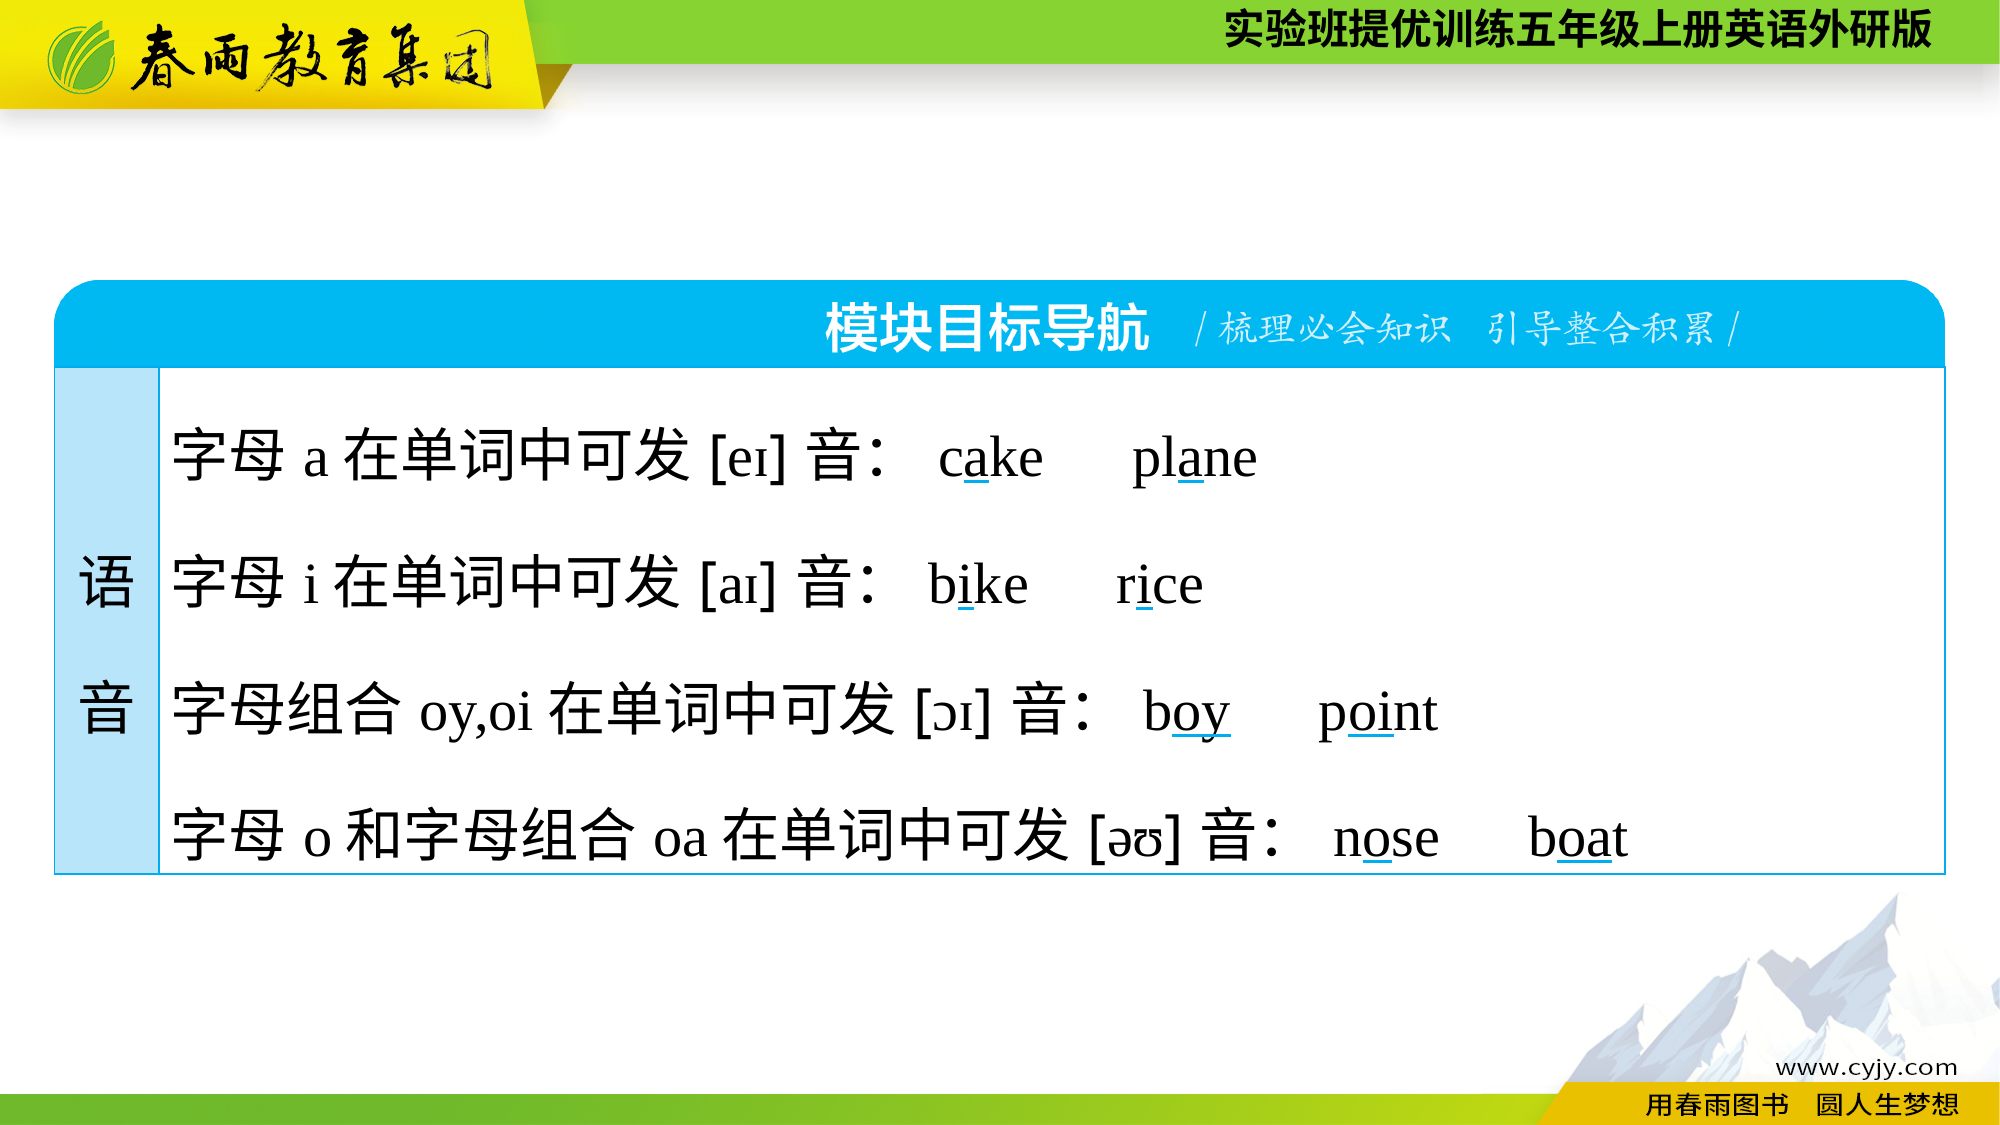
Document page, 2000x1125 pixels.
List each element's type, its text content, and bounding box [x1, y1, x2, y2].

picture [0, 0, 2000, 1125]
table_header 语 音 [55, 378, 158, 873]
table_header 字母a在单词中可发[eɪ]音：cake plane 字母i在单词中可发[aɪ]音：bike rice 字母组合oy,oi在单词中可发[ɔɪ]音：boy point 字母o和字母组合oa在单词中可发[əʊ]音：nose boat [160, 380, 1944, 873]
